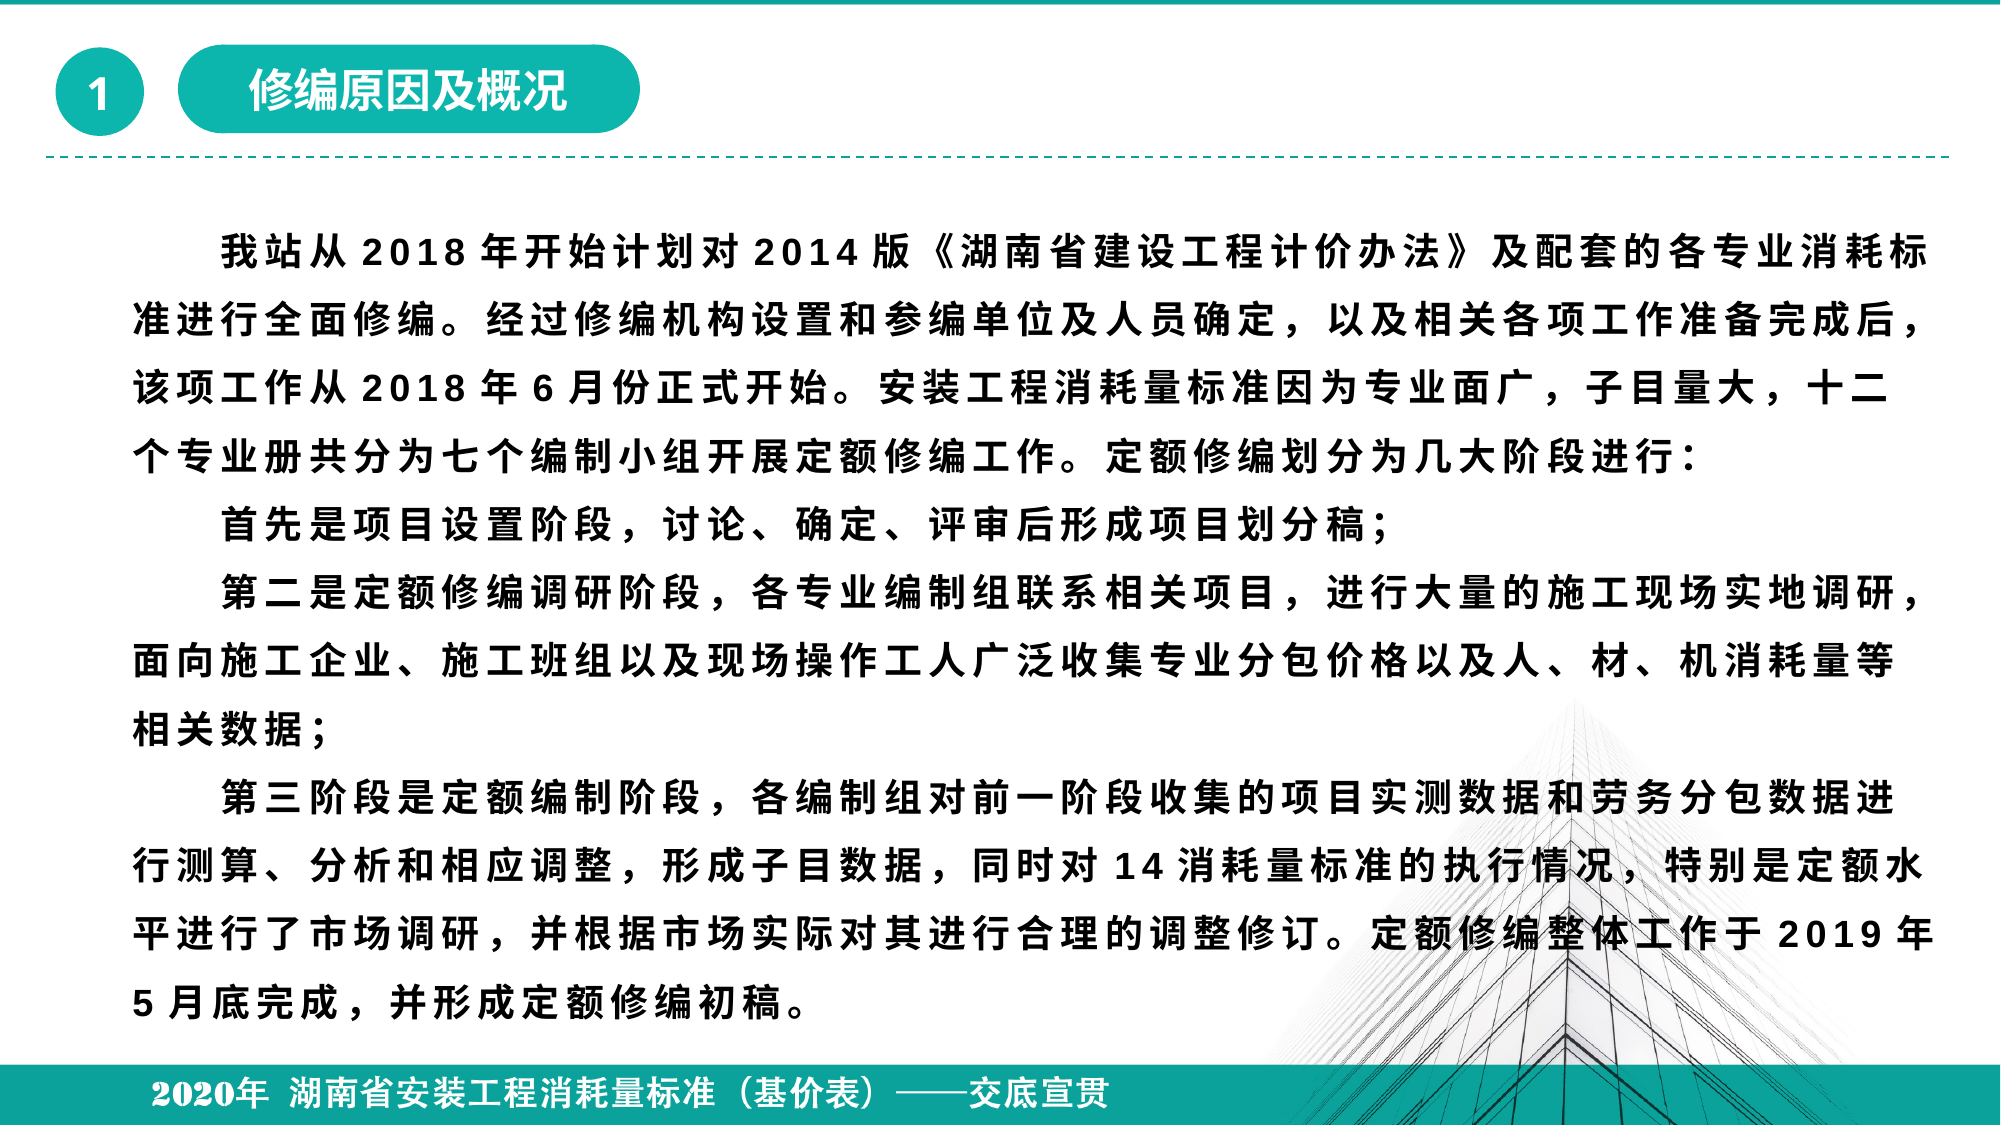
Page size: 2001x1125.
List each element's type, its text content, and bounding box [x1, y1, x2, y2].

picture [0, 0, 2001, 1125]
slide_number [1918, 0, 2000, 52]
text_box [45, 44, 1955, 158]
title 我站从2018年开始计划对2014版《湖南省建设工程计价办法》及配套的各专业消耗标准进行全面修编。经过修编机构设置和参编单位及人员确定，以及相关各项工作准备完成后，该项工作从2018年6月份正式开始。安装工程消耗量标准因为专业面广，子目量大，十二个专业册共分为七个编制小组开展定额修编工作。定额修编划分为几大阶段进行： 首先是项目设置阶段，讨论、确定、评审后形成项目划分稿； 第二是定额修编调研阶段，各专业编制组联系相关项目，进行大量的施工现场实地调研，面向施工企业、施工班组以及现场操作工人广泛收集专业分包价格以及人、材、机消耗量等相关数据； 第三阶段是定额编制阶段，各编制组对前一阶段收集的项目实测数据和劳务分包数据进行测算、分析和相应调整，形成子目数据，同时对14消耗量标准的执行情况，特别是定额水平进行了市场调研，并根据市场实际对其进行合理的调整修订。定额修编整体工作于2019年5月底完成，并形成定额修编初稿。 [117, 195, 1955, 1032]
